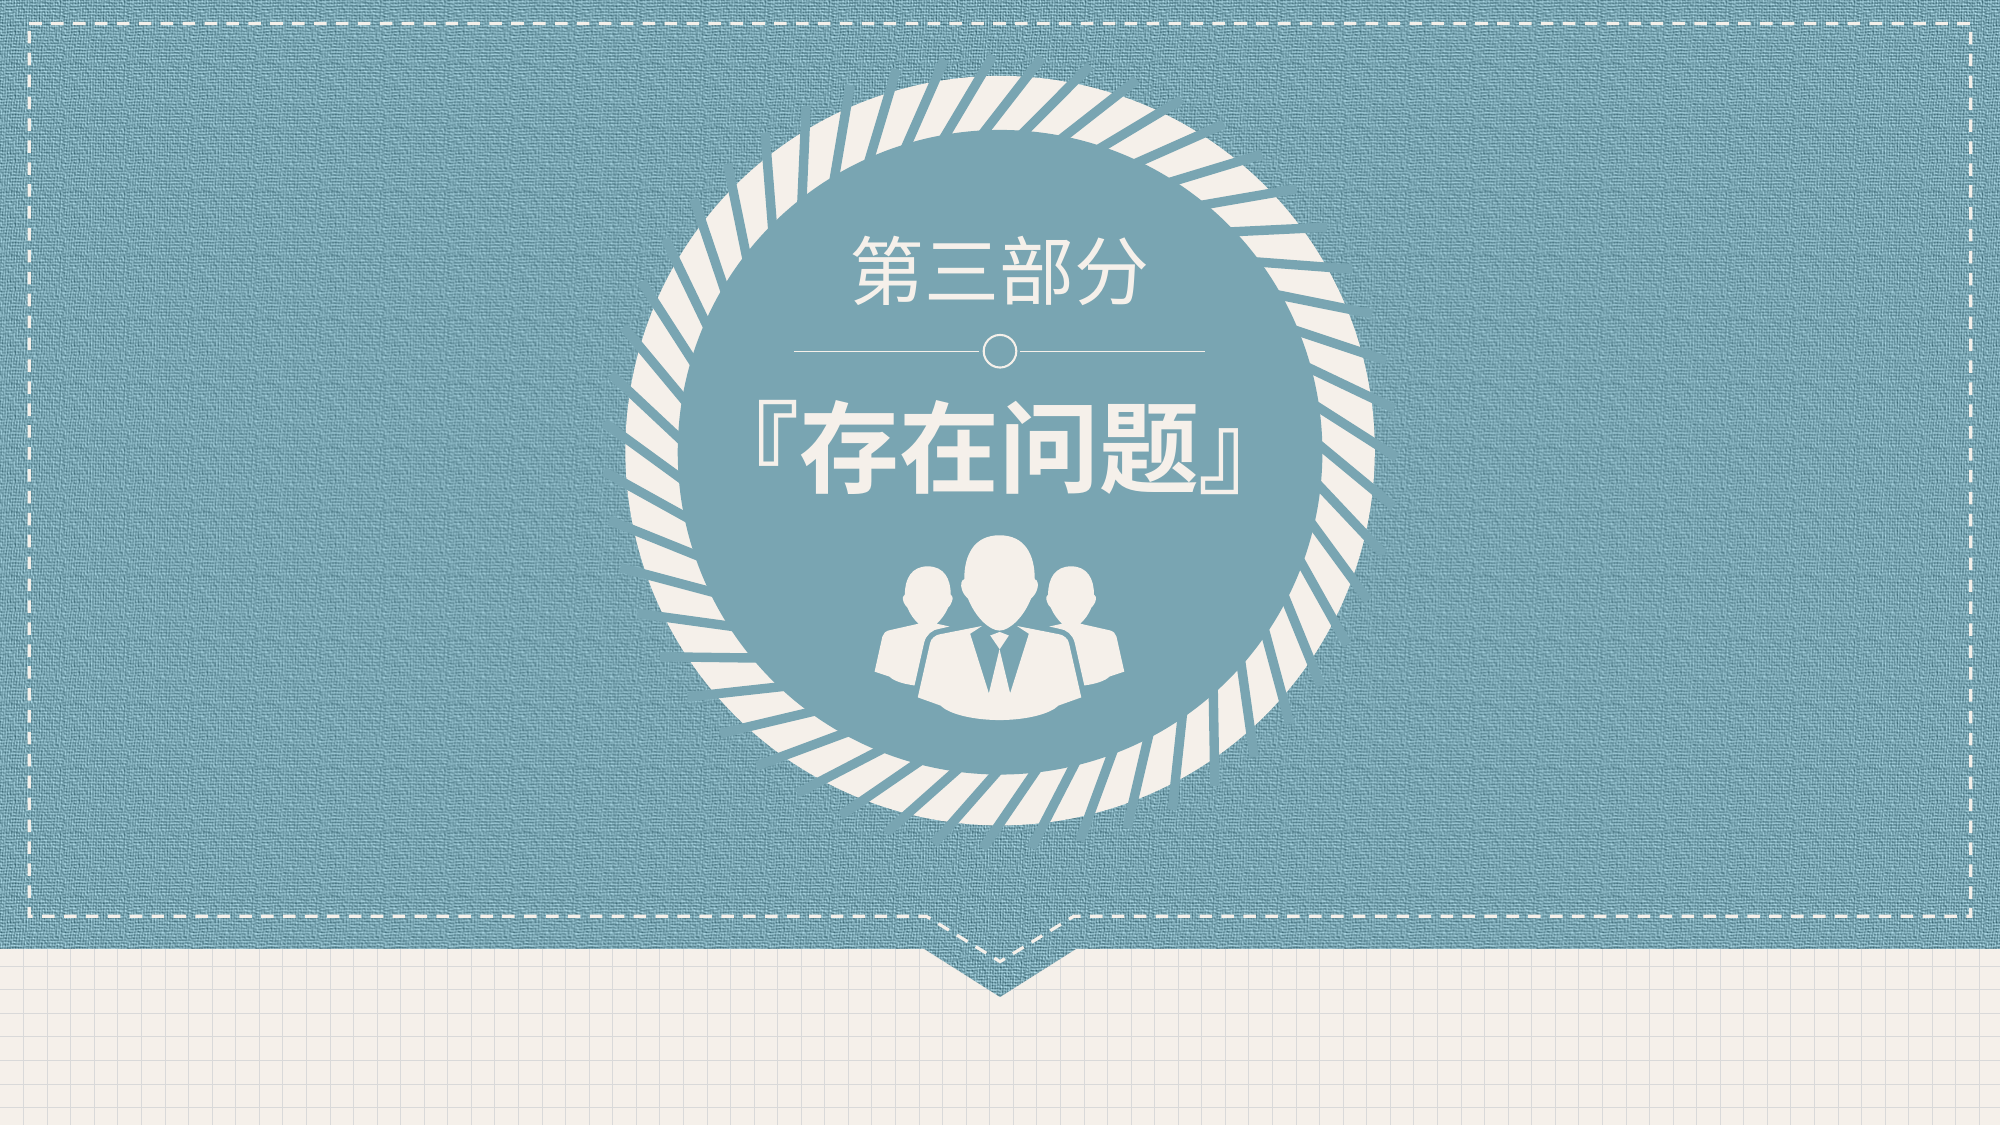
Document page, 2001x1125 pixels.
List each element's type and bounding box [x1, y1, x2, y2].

picture [0, 0, 2000, 998]
text_box [604, 56, 1396, 848]
